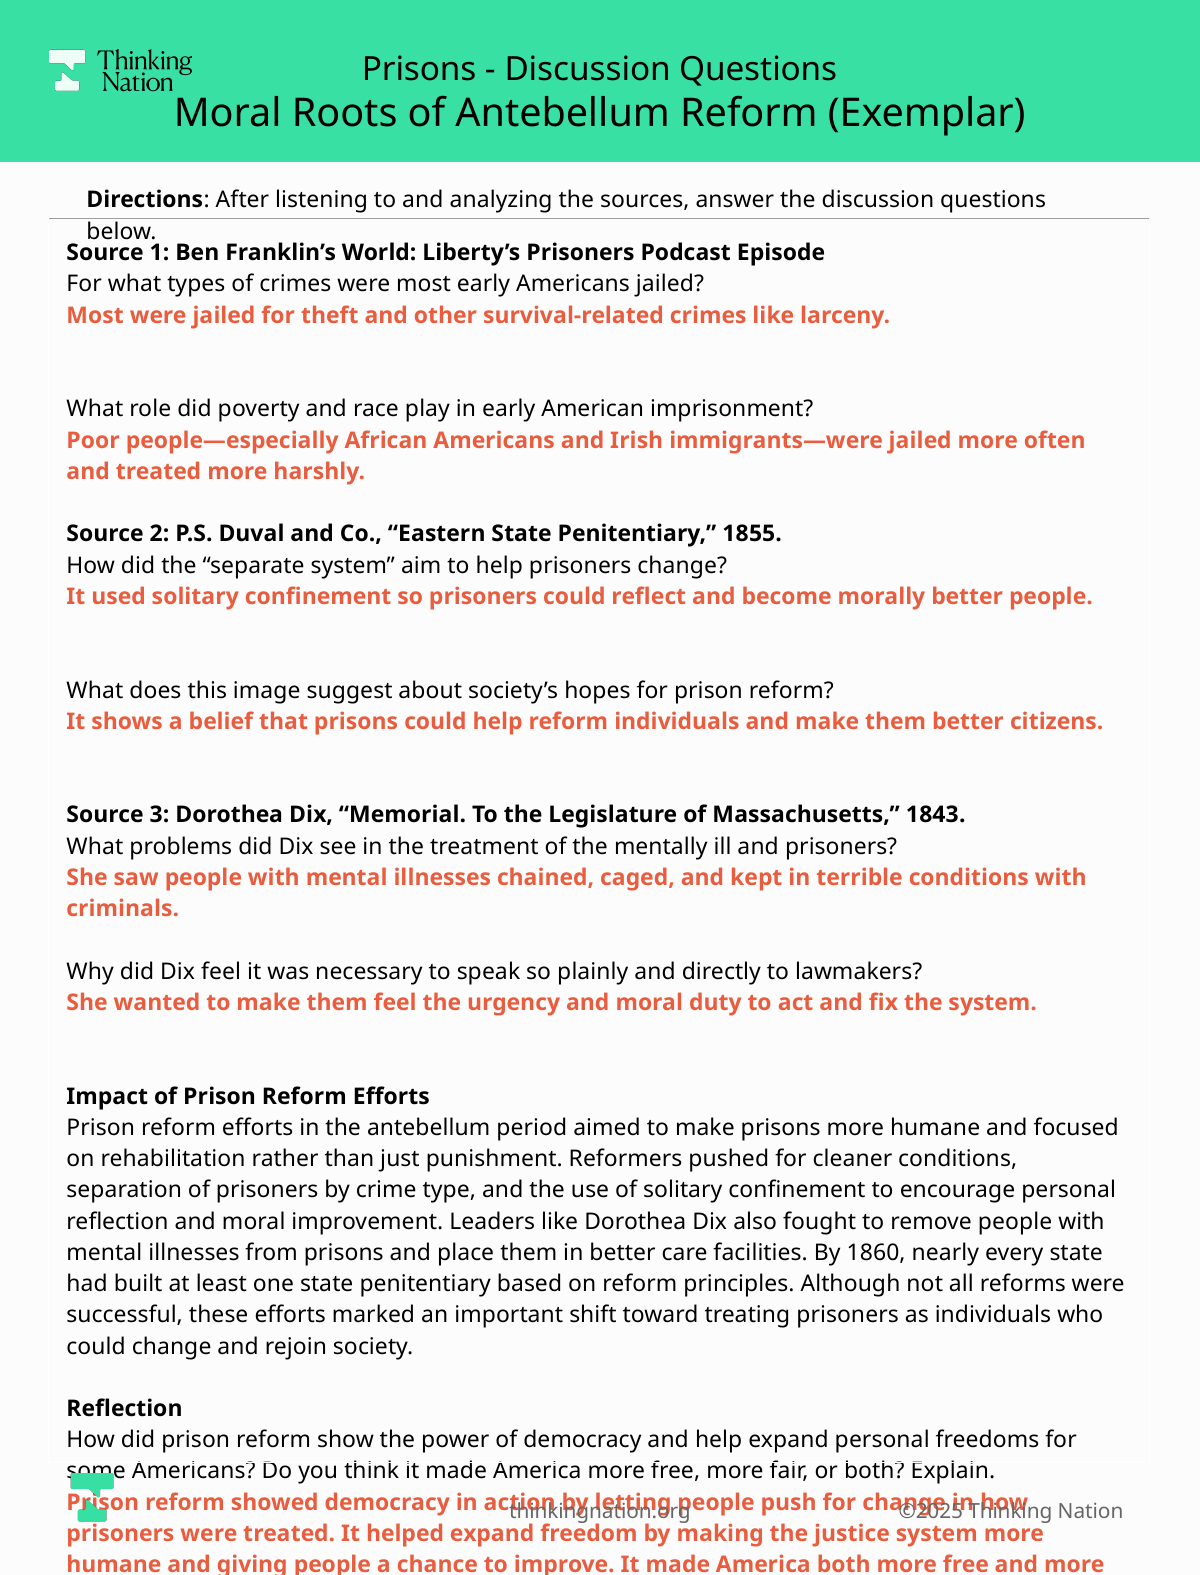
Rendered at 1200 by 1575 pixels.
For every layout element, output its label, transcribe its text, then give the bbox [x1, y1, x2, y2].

text_box thinkingnation.org [457, 1483, 742, 1532]
picture [33, 35, 197, 104]
picture [58, 1463, 126, 1531]
text_box ©2025 Thinking Nation [854, 1483, 1139, 1532]
text_box Prisons - Discussion Questions Moral Roots of Antebellum Reform (Exemplar) [0, 0, 1200, 162]
text_box Directions: After listening to and analyzing the sources, answer the discussion questions below. [72, 166, 1128, 218]
table_header Source 1: Ben Franklin’s World: Liberty’s Prisoners Podcast Episode For what types of crimes were most early Americans jailed? Most were jailed for theft and other survival-related crimes like larceny. What role did poverty and race play in early American imprisonment? Poor people—especially African Americans and Irish immigrants—were jailed more often and treated more harshly. Source 2: P.S. Duval and Co., “Eastern State Penitentiary,” 1855. How did the “separate system” aim to help prisoners change? It used solitary confinement so prisoners could reflect and become morally better people. What does this image suggest about society’s hopes for prison reform? It shows a belief that prisons could help reform individuals and make them better citizens. Source 3: Dorothea Dix, “Memorial. To the Legislature of Massachusetts,” 1843. What problems did Dix see in the treatment of the mentally ill and prisoners? She saw people with mental illnesses chained, caged, and kept in terrible conditions with criminals. Why did Dix feel it was necessary to speak so plainly and directly to lawmakers? She wanted to make them feel the urgency and moral duty to act and fix the system. Impact of Prison Reform Efforts Prison reform efforts in the antebellum period aimed to make prisons more humane and focused on rehabilitation rather than just punishment. Reformers pushed for cleaner conditions, separation of prisoners by crime type, and the use of solitary confinement to encourage personal reflection and moral improvement. Leaders like Dorothea Dix also fought to remove people with mental illnesses from prisons and place them in better care facilities. By 1860, nearly every state had built at least one state penitentiary based on reform principles. Although not all reforms were successful, these efforts marked an important shift toward treating prisoners as individuals who could change and rejoin society. Reflection How did prison reform show the power of democracy and help expand personal freedoms for some Americans? Do you think it made America more free, more fair, or both? Explain. Prison reform showed democracy in action by letting people push for change in how prisoners were treated. It helped expand freedom by making the justice system more humane and giving people a chance to improve. It made America both more free and more fair. [49, 219, 1149, 1462]
